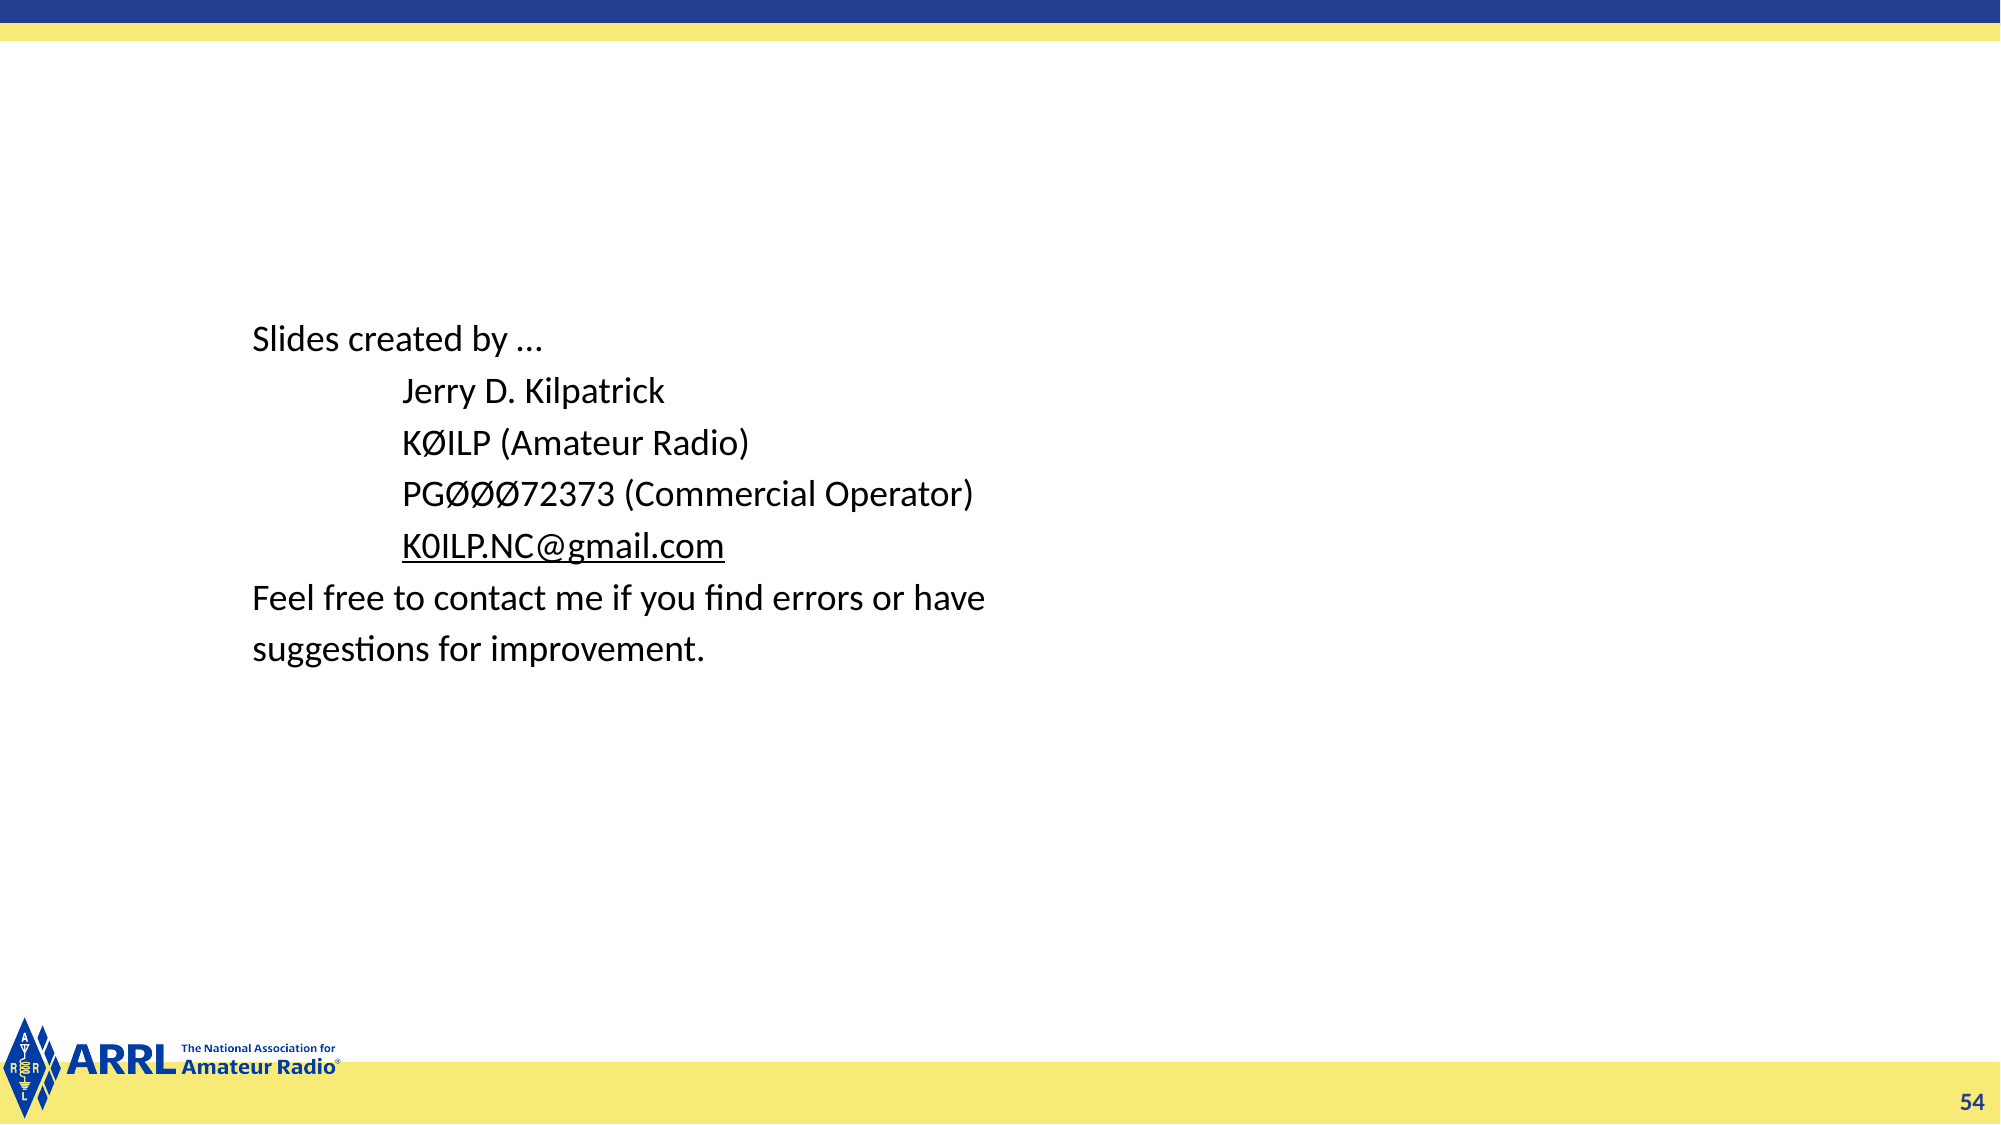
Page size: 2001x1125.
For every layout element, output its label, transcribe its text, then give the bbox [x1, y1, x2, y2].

text_box Slides created by … Jerry D. Kilpatrick KØILP (Amateur Radio) PGØØØ72373 (Commercial Operator) K0ILP.NC@gmail.com Feel free to contact me if you find errors or have suggestions for improvement. [237, 299, 1088, 677]
picture [1, 1015, 342, 1121]
